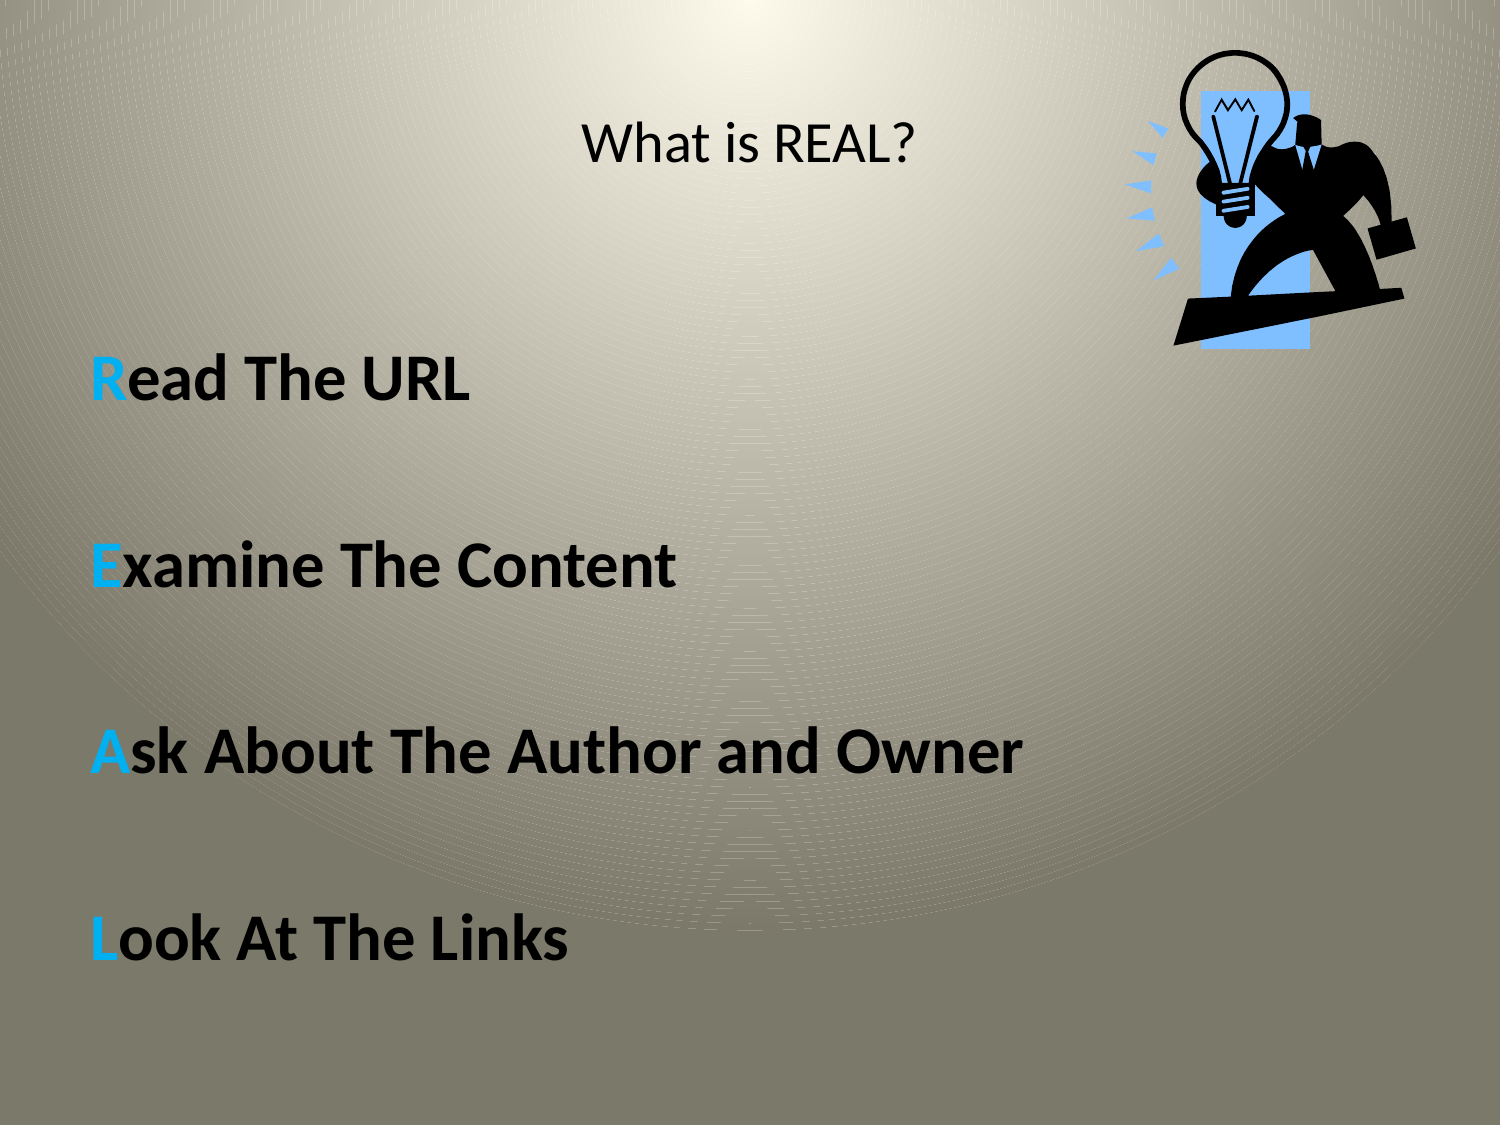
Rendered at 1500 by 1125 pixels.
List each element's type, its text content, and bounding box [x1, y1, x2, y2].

title What is REAL? [75, 45, 1425, 233]
picture [1124, 49, 1417, 350]
list Read The URL Examine The Content Ask About The Author and Owner Look At The Links [75, 262, 1425, 1005]
